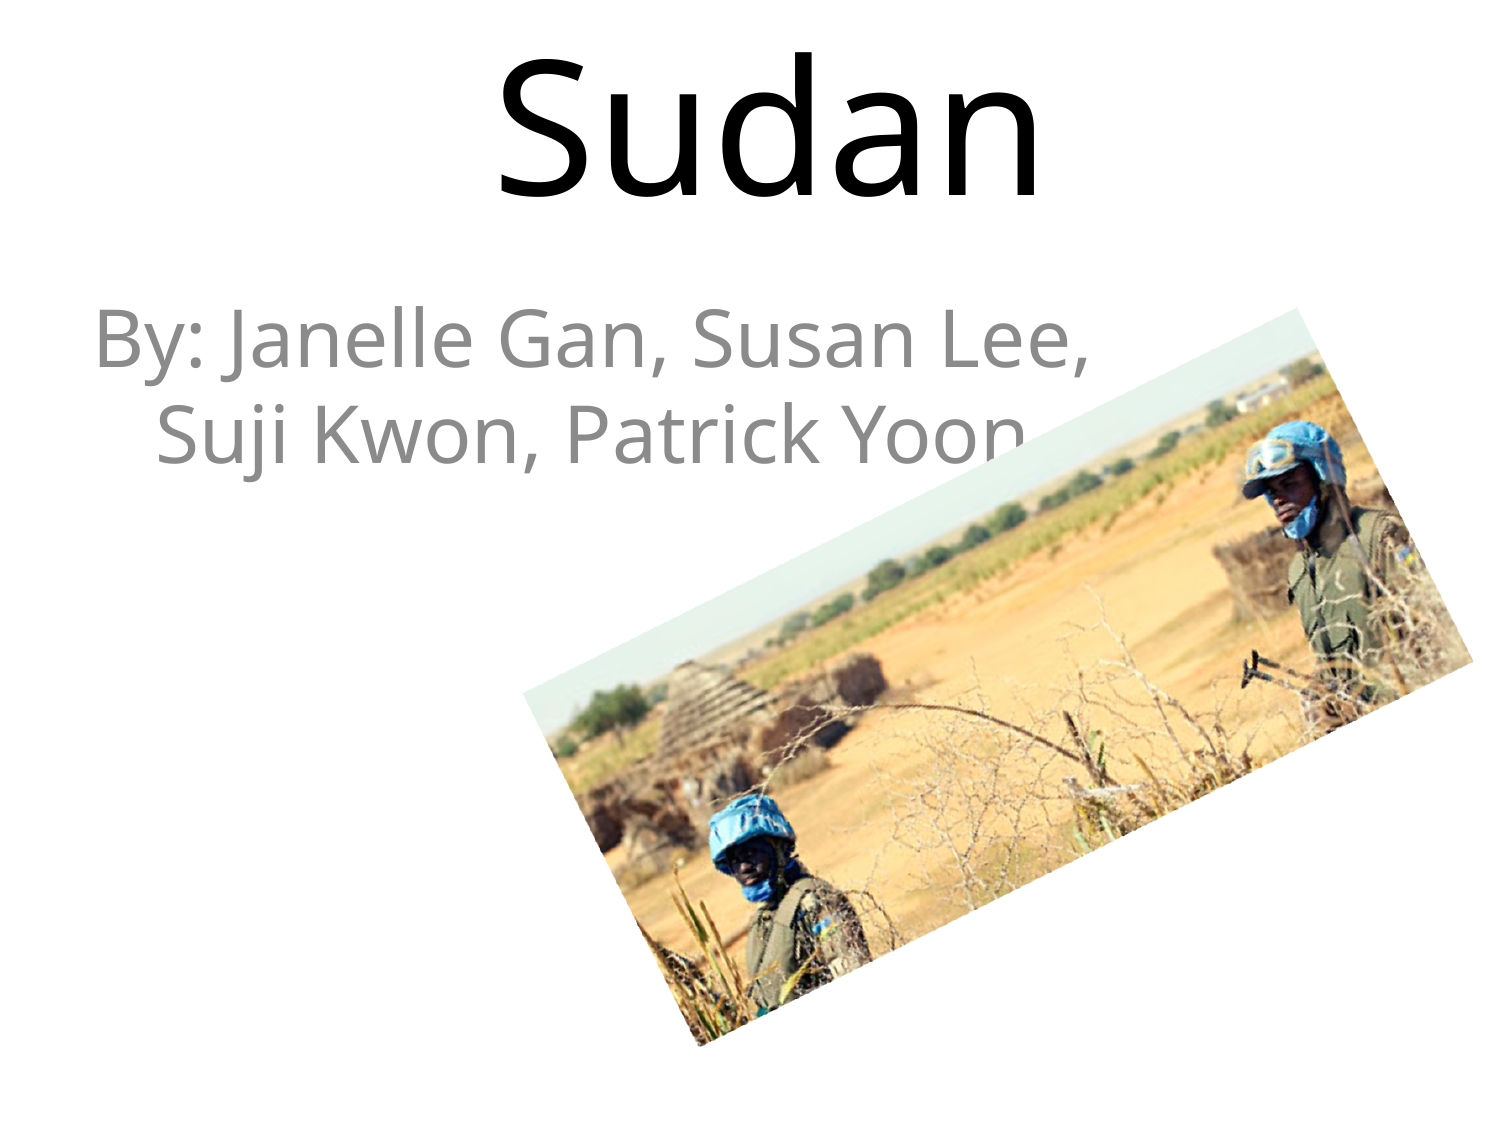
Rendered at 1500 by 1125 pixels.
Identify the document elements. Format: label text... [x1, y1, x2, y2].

subtitle By: Janelle Gan, Susan Lee, Suji Kwon, Patrick Yoon [67, 279, 1118, 567]
title Sudan [133, 0, 1409, 242]
picture [524, 308, 1472, 1046]
